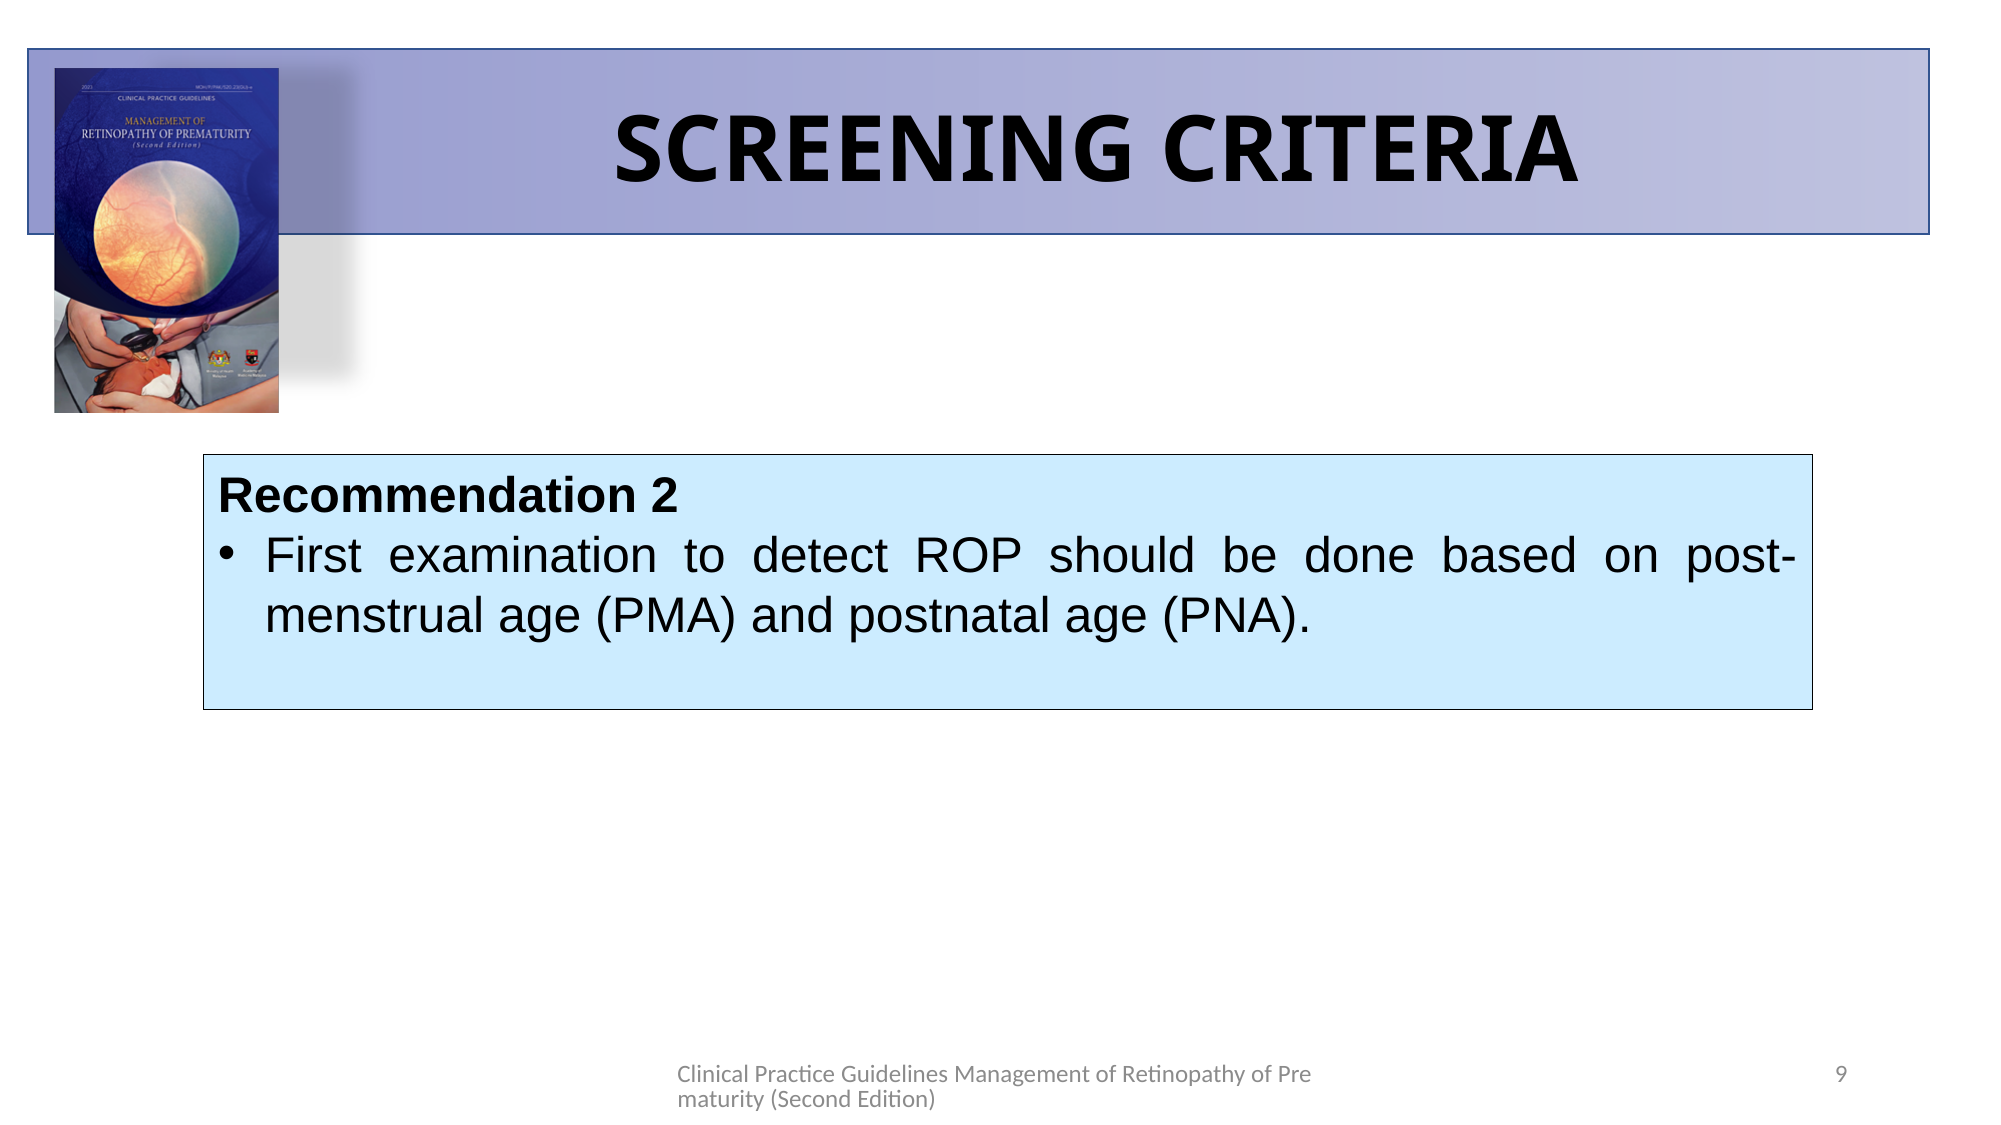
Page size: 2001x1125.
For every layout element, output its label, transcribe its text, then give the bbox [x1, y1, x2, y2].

text_box [386, 48, 598, 235]
title SCREENING CRITERIA [598, 42, 2000, 261]
footer Clinical Practice Guidelines Management of Retinopathy of Prematurity (Second Edition) [662, 1042, 1338, 1103]
slide_number 9 [1412, 1042, 1863, 1103]
text_box [27, 48, 54, 235]
picture [54, 37, 386, 413]
text_box Recommendation 2 First examination to detect ROP should be done based on post-menstrual age (PMA) and postnatal age (PNA). [203, 454, 1813, 710]
